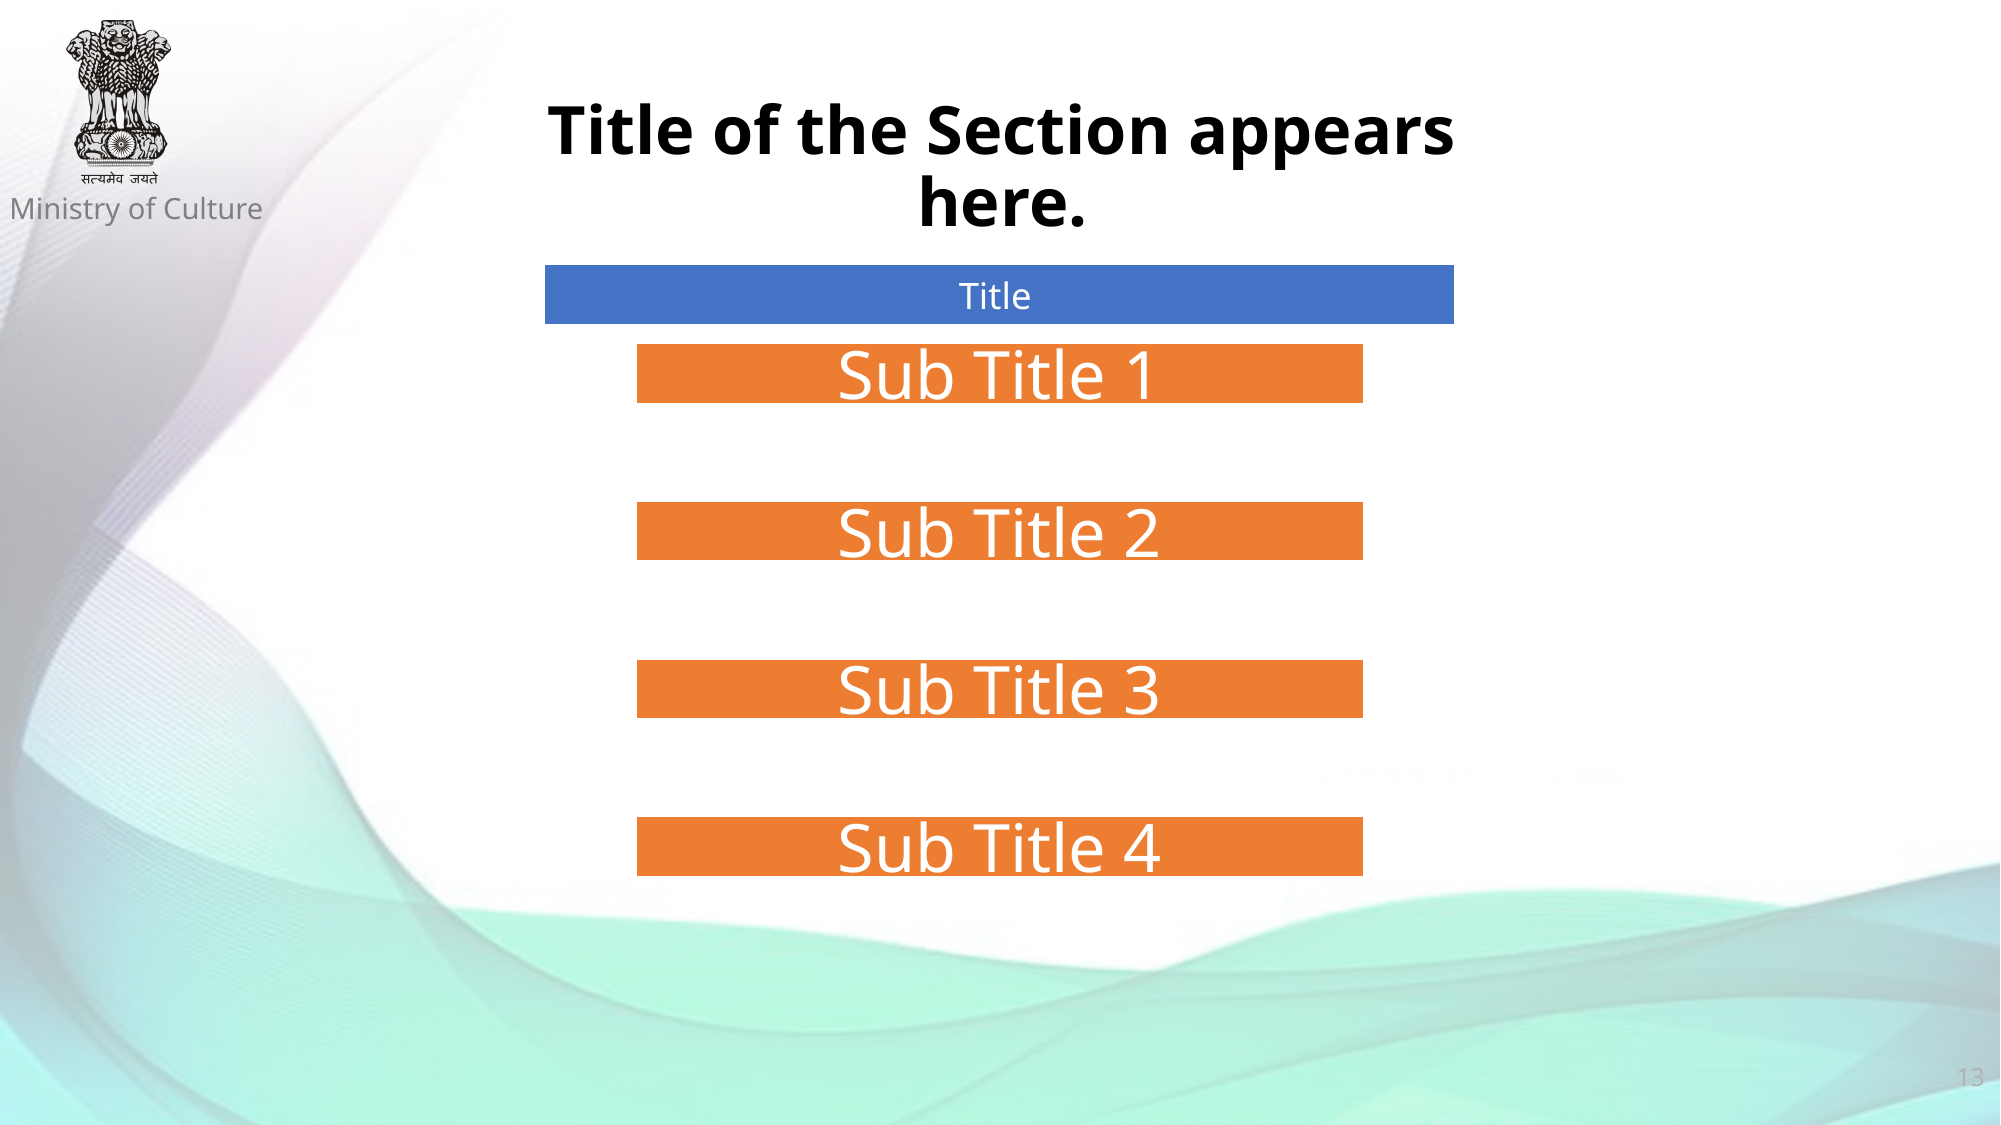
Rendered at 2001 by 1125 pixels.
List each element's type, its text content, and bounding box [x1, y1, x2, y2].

slide_number 13 [1550, 1048, 2000, 1109]
text_box Title of the Section appears here. [491, 89, 1513, 249]
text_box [430, 264, 1570, 1035]
picture [66, 20, 171, 184]
